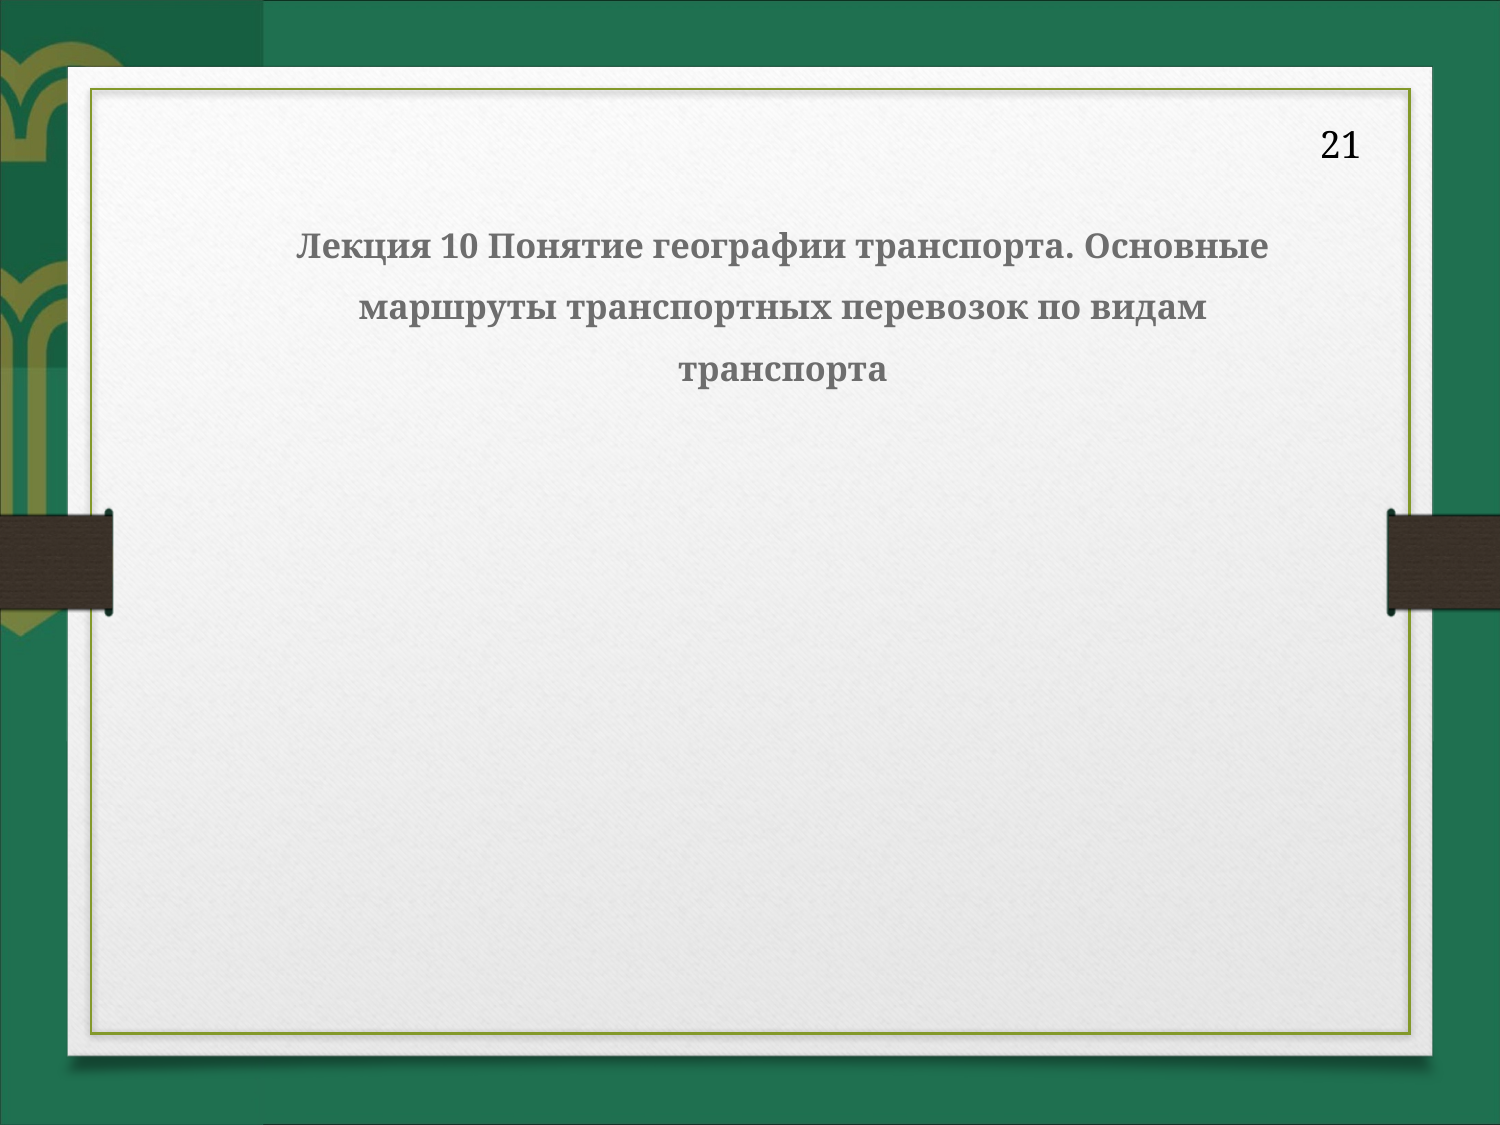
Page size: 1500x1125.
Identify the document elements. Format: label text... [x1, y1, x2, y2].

picture [0, 0, 1500, 1125]
text_box 21 [1305, 113, 1393, 174]
title Лекция 10 Понятие географии транспорта. Основные маршруты транспортных перевозок по видам транспорта [265, 196, 1301, 398]
